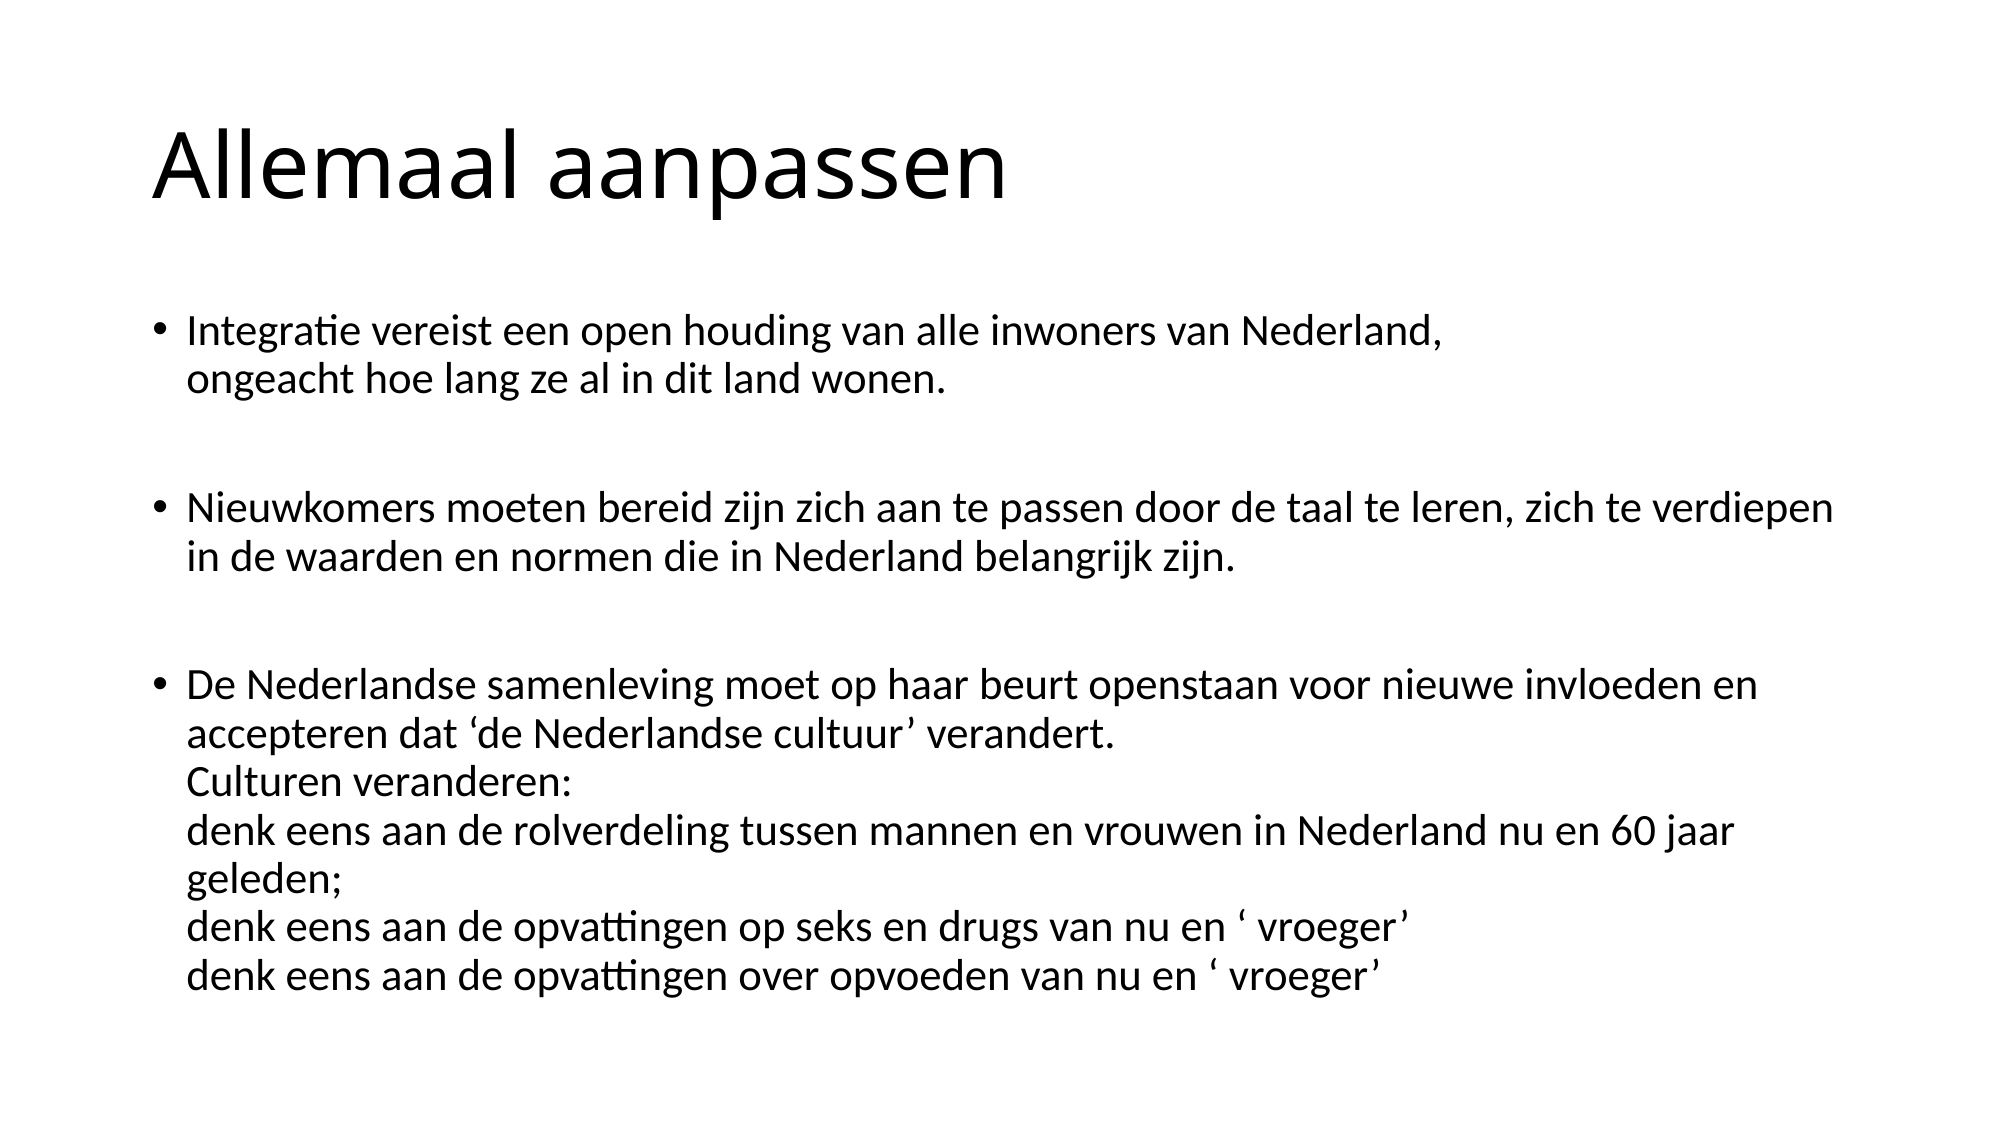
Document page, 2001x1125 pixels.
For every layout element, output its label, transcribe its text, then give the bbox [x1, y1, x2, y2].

list Integratie vereist een open houding van alle inwoners van Nederland, ongeacht hoe lang ze al in dit land wonen. Nieuwkomers moeten bereid zijn zich aan te passen door de taal te leren, zich te verdiepen in de waarden en normen die in Nederland belangrijk zijn. De Nederlandse samenleving moet op haar beurt openstaan voor nieuwe invloeden en accepteren dat ‘de Nederlandse cultuur’ verandert. Culturen veranderen: denk eens aan de rolverdeling tussen mannen en vrouwen in Nederland nu en 60 jaar geleden; denk eens aan de opvattingen op seks en drugs van nu en ‘ vroeger’ denk eens aan de opvattingen over opvoeden van nu en ‘ vroeger’ [137, 299, 1863, 1014]
title Allemaal aanpassen [137, 59, 1863, 278]
